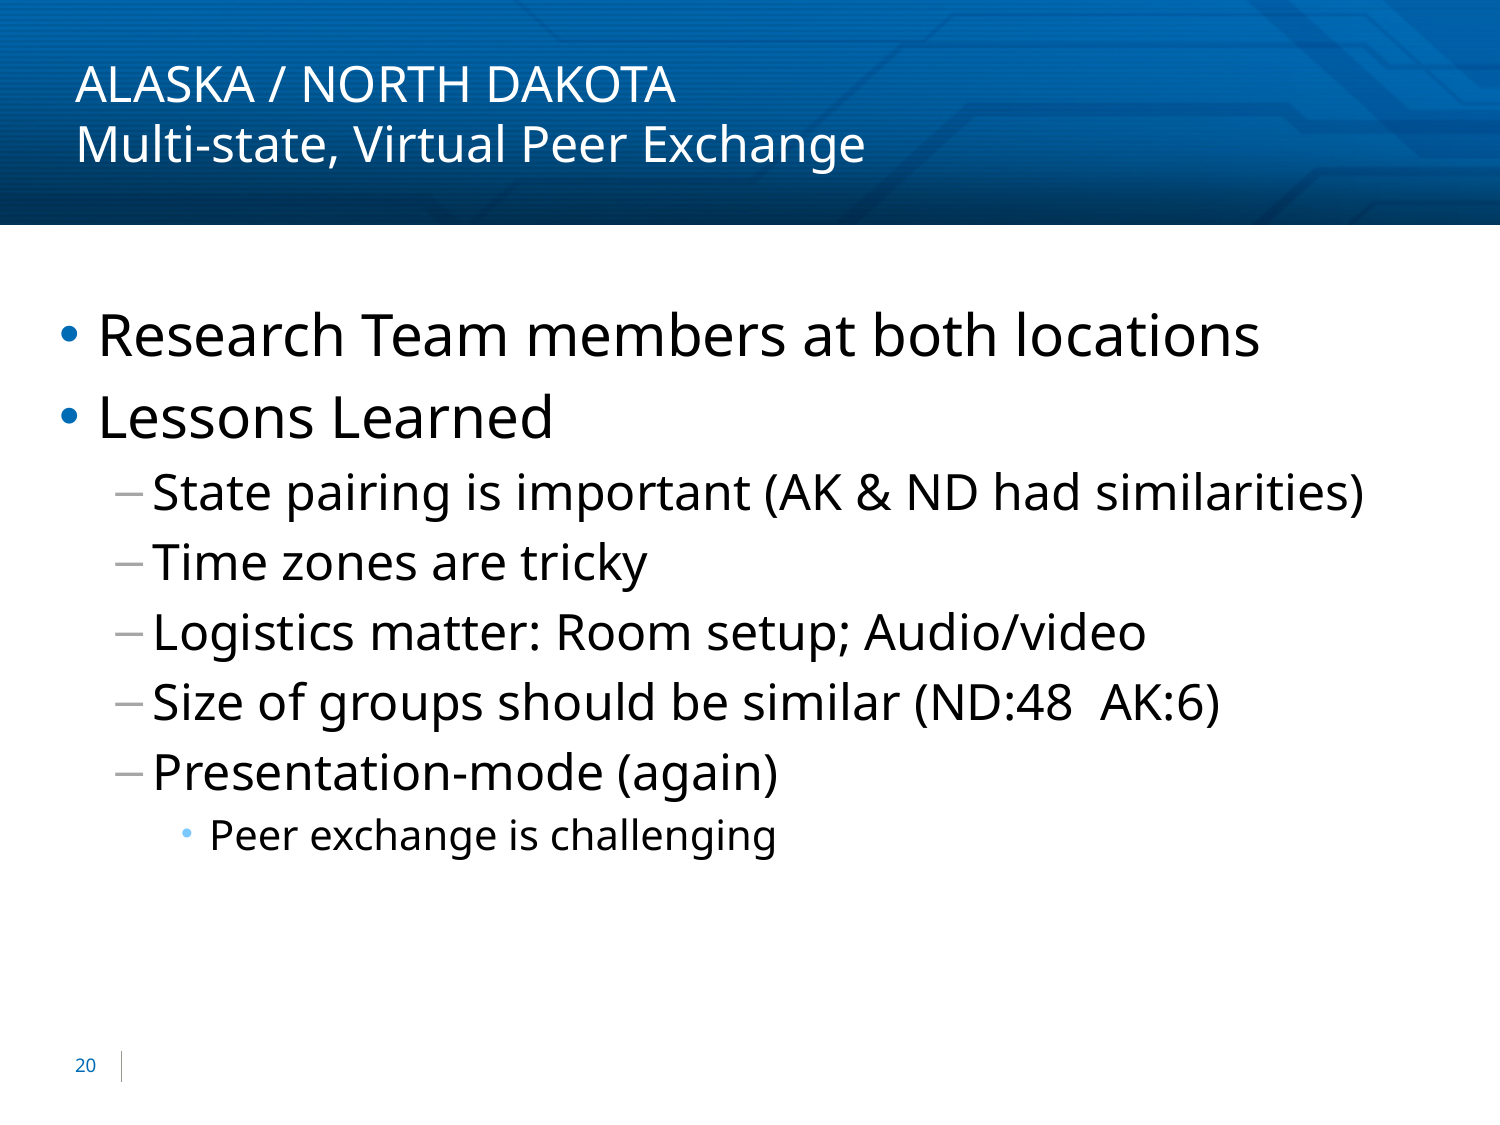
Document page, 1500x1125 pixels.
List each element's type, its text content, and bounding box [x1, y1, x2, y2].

title ALASKA / NORTH DAKOTA Multi-state, Virtual Peer Exchange [75, 46, 1395, 179]
picture [0, 0, 1500, 225]
slide_number 20 [75, 1065, 135, 1080]
list Research Team members at both locations Lessons Learned State pairing is important (AK & ND had similarities) Time zones are tricky Logistics matter: Room setup; Audio/video Size of groups should be similar (ND:48 AK:6) Presentation-mode (again) Peer exchange is challenging [59, 298, 1474, 1065]
